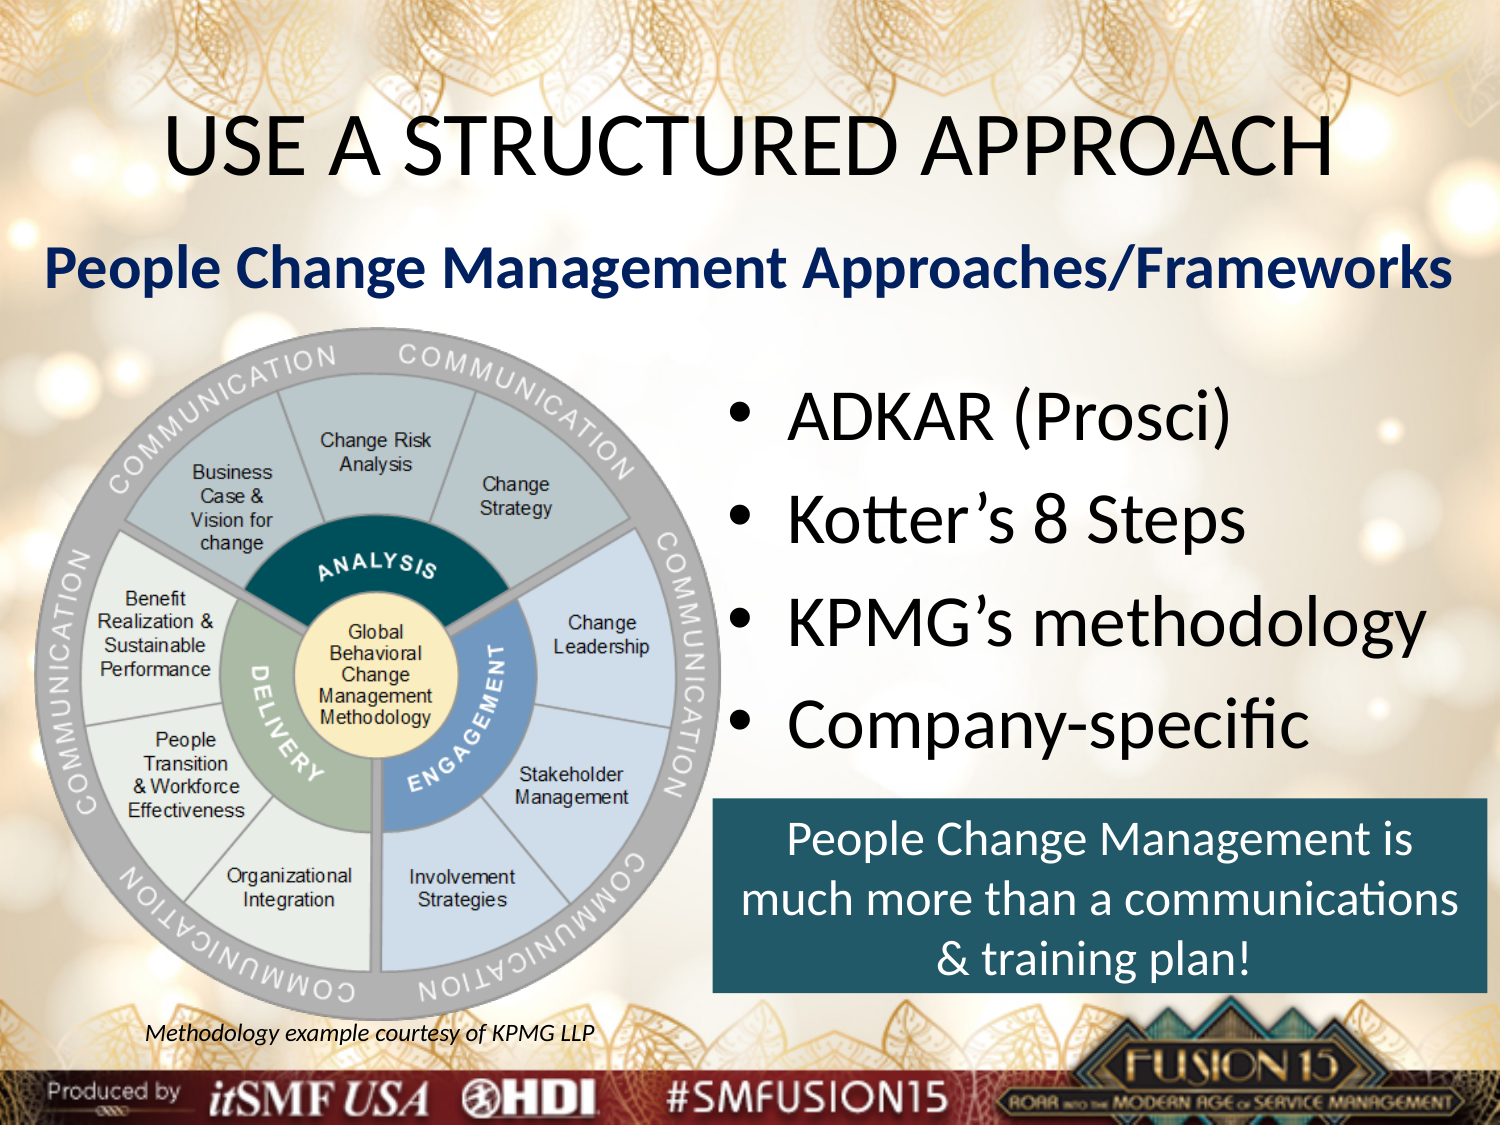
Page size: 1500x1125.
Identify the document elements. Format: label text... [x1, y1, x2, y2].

list ADKAR (Prosci) Kotter’s 8 Steps KPMG’s methodology Company-specific [730, 359, 1450, 798]
title USE A STRUCTURED APPROACH [75, 45, 1425, 218]
picture [0, 0, 1500, 218]
text_box People Change Management Approaches/Frameworks [0, 218, 1500, 309]
text_box Methodology example courtesy of KPMG LLP [130, 1034, 611, 1055]
picture [0, 309, 1500, 1125]
text_box People Change Management is much more than a communications & training plan! [730, 798, 1488, 994]
